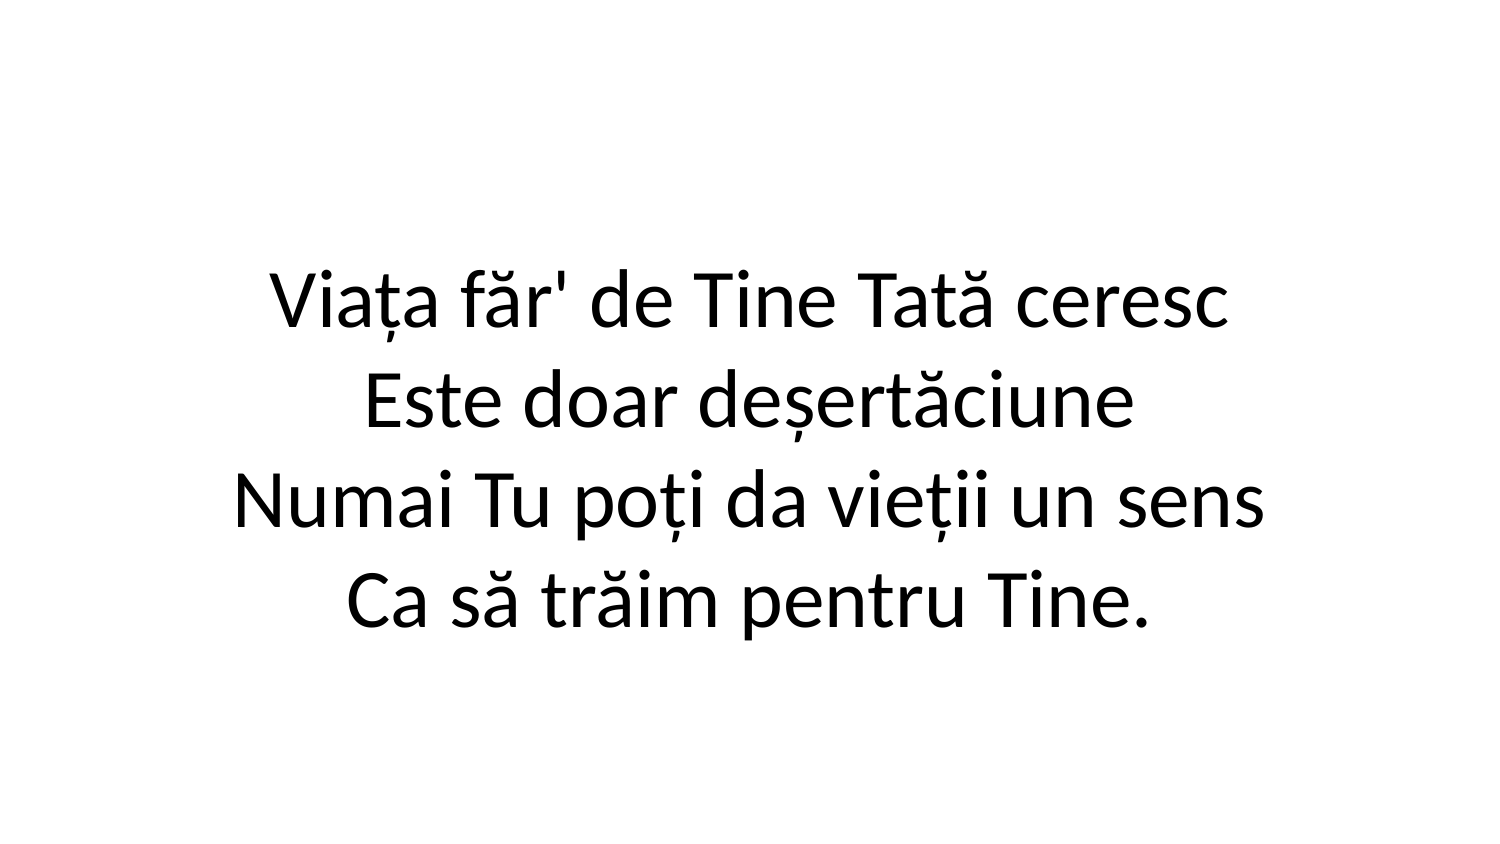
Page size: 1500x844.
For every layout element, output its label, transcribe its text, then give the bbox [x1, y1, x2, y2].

text_box Viața făr' de Tine Tată ceresc Este doar deșertăciune Numai Tu poți da vieții un sens Ca să trăim pentru Tine. [217, 192, 1283, 652]
